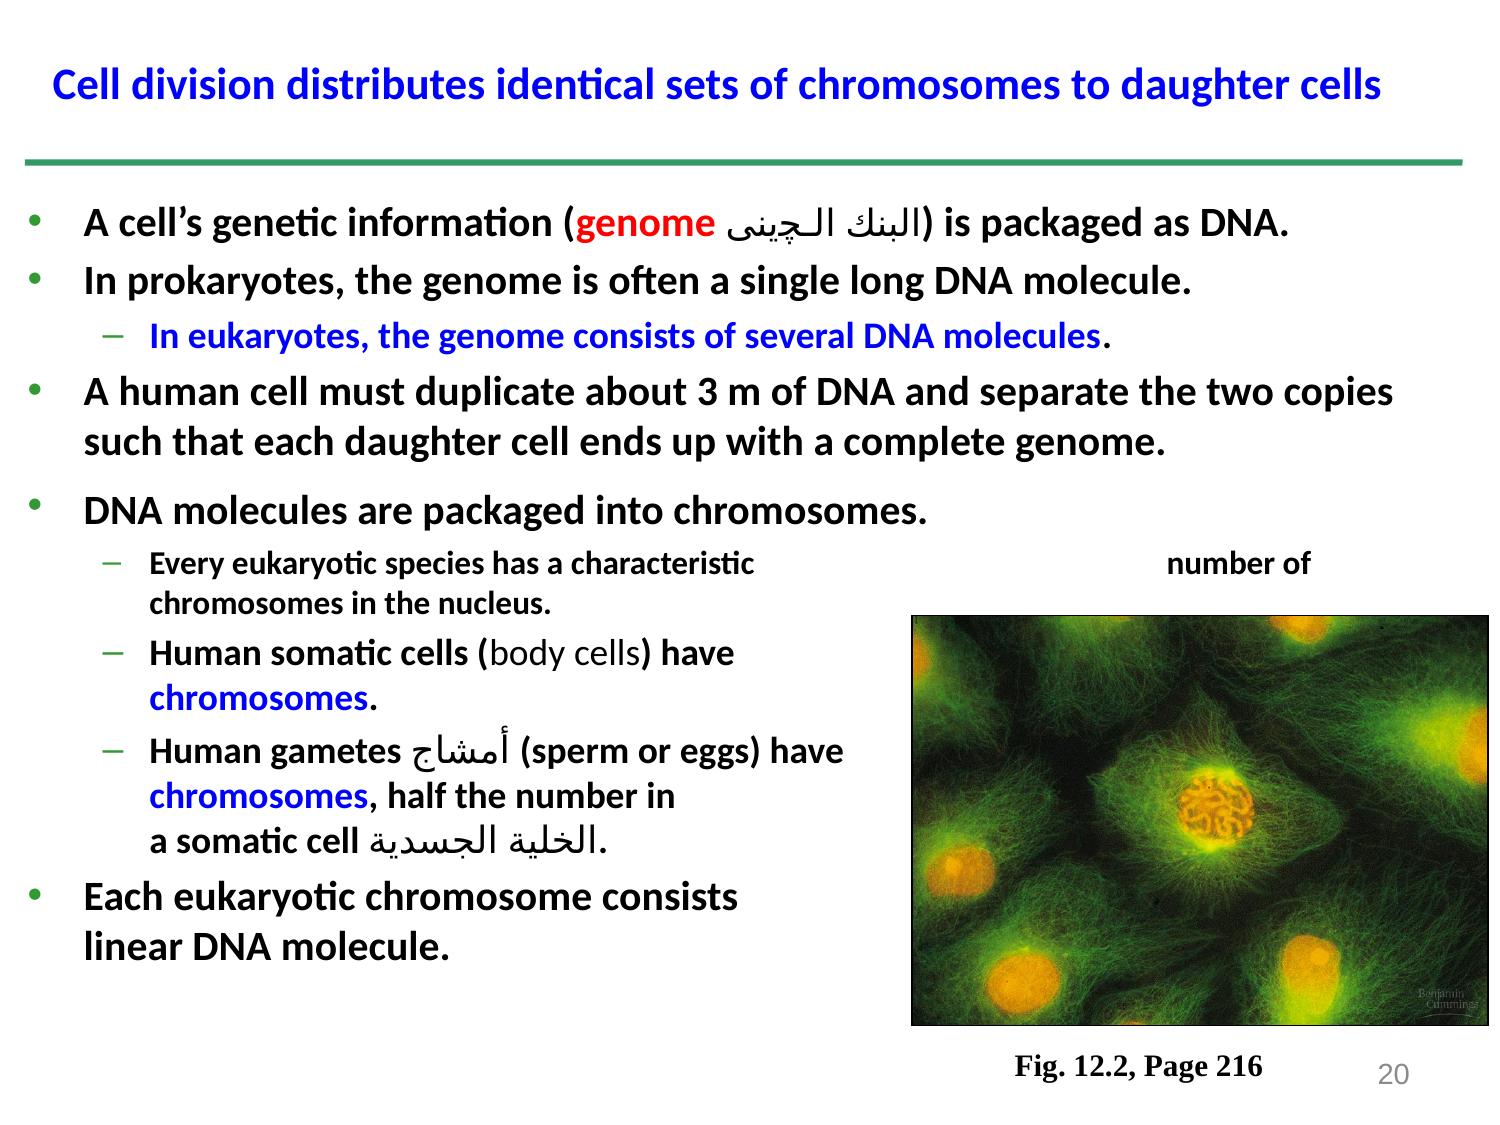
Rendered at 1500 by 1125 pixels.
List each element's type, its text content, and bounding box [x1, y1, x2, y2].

list A cell’s genetic information (genome البنك الـﭽينى) is packaged as DNA. In prokaryotes, the genome is often a single long DNA molecule. In eukaryotes, the genome consists of several DNA molecules. A human cell must duplicate about 3 m of DNA and separate the two copies such that each daughter cell ends up with a complete genome. DNA molecules are packaged into chromosomes. Every eukaryotic species has a characteristic number of chromosomes in the nucleus. Human somatic cells (body cells) have 46 chromosomes. Human gametes أمشاج (sperm or eggs) have 23 chromosomes, half the number in a somatic cell الخلية الجسدية. Each eukaryotic chromosome consists of a long, linear DNA molecule. [12, 187, 1475, 977]
picture [912, 616, 1488, 1026]
title Cell division distributes identical sets of chromosomes to daughter cells [37, 24, 1475, 138]
slide_number 20 [1074, 1042, 1425, 1103]
text_box Fig. 12.2, Page 216 [999, 1037, 1279, 1090]
